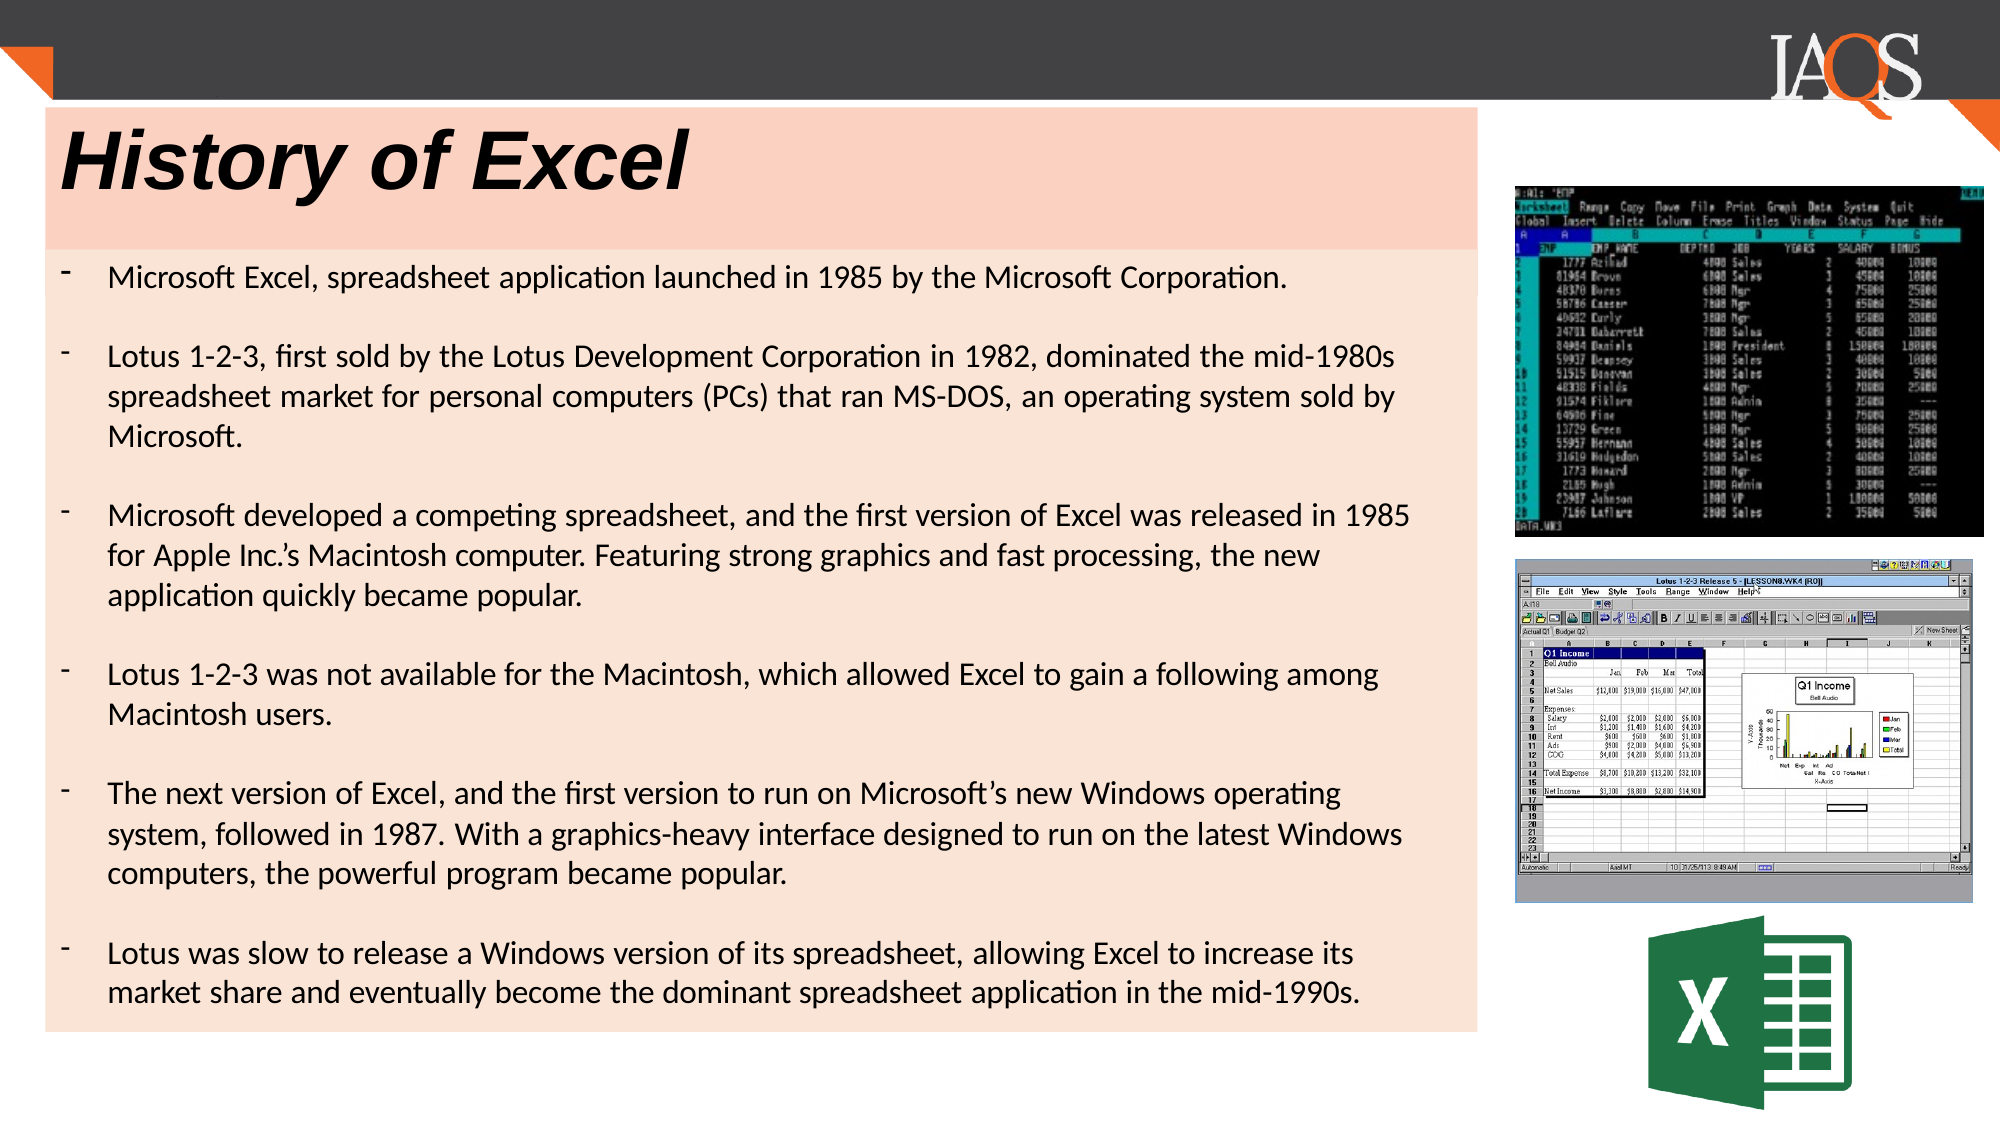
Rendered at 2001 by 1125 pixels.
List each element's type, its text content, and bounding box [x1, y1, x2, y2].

text_box Microsoft Excel, spreadsheet application launched in 1985 by the Microsoft Corporation. Lotus 1-2-3, first sold by the Lotus Development Corporation in 1982, dominated the mid-1980s spreadsheet market for personal computers (PCs) that ran MS-DOS, an operating system sold by Microsoft. Microsoft developed a competing spreadsheet, and the first version of Excel was released in 1985 for Apple Inc.’s Macintosh computer. Featuring strong graphics and fast processing, the new application quickly became popular. Lotus 1-2-3 was not available for the Macintosh, which allowed Excel to gain a following among Macintosh users. The next version of Excel, and the first version to run on Microsoft’s new Windows operating system, followed in 1987. With a graphics-heavy interface designed to run on the latest Windows computers, the powerful program became popular. Lotus was slow to release a Windows version of its spreadsheet, allowing Excel to increase its market share and eventually become the dominant spreadsheet application in the mid-1990s. [58, 252, 1426, 1011]
picture [1647, 915, 1852, 1110]
title History of Excel [45, 107, 1478, 249]
text_box [45, 249, 1478, 1032]
text_box . [214, 90, 220, 98]
picture [1514, 186, 1984, 538]
picture [0, 0, 2000, 152]
picture [1514, 559, 1973, 904]
